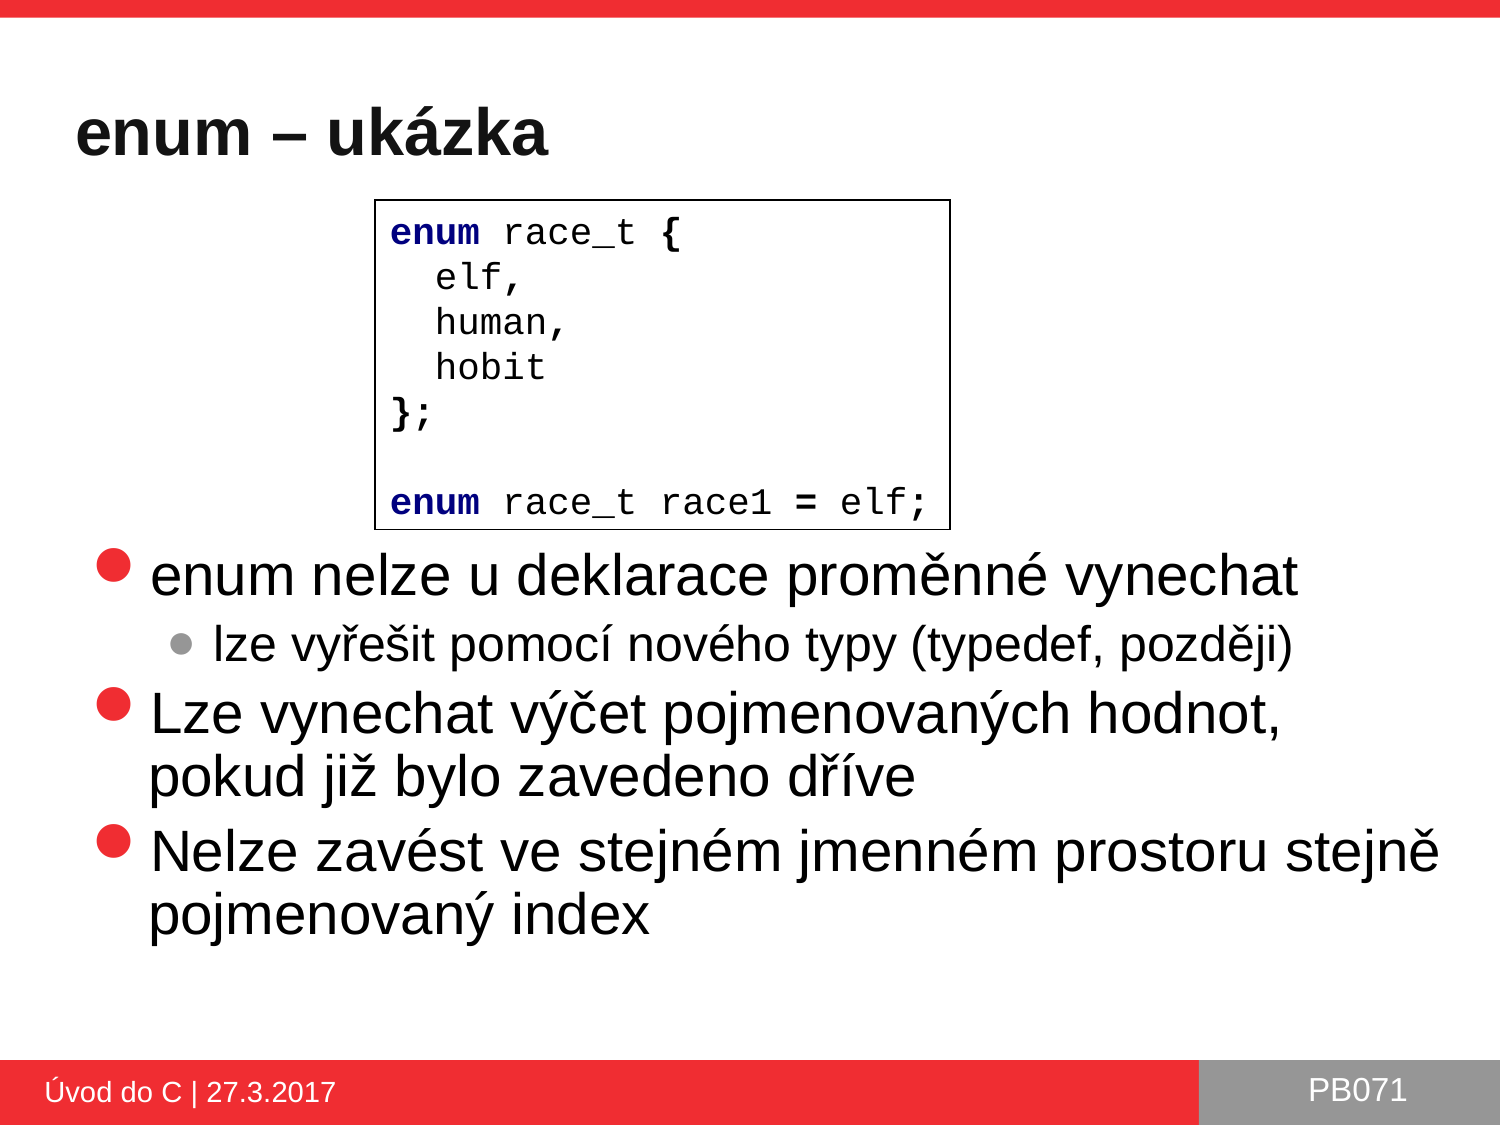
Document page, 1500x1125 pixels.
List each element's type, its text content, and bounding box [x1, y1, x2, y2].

text_box enum race_t { elf, human, hobit }; enum race_t race1 = elf; [375, 199, 950, 530]
title enum – ukázka [75, 45, 1471, 208]
list enum nelze u deklarace proměnné vynechat lze vyřešit pomocí nového typy (typedef, později) Lze vynechat výčet pojmenovaných hodnot, pokud již bylo zavedeno dříve Nelze zavést ve stejném jmenném prostoru stejně pojmenovaný index [76, 231, 1459, 1024]
footer Úvod do C | 27.3.2017 [29, 1065, 1199, 1125]
